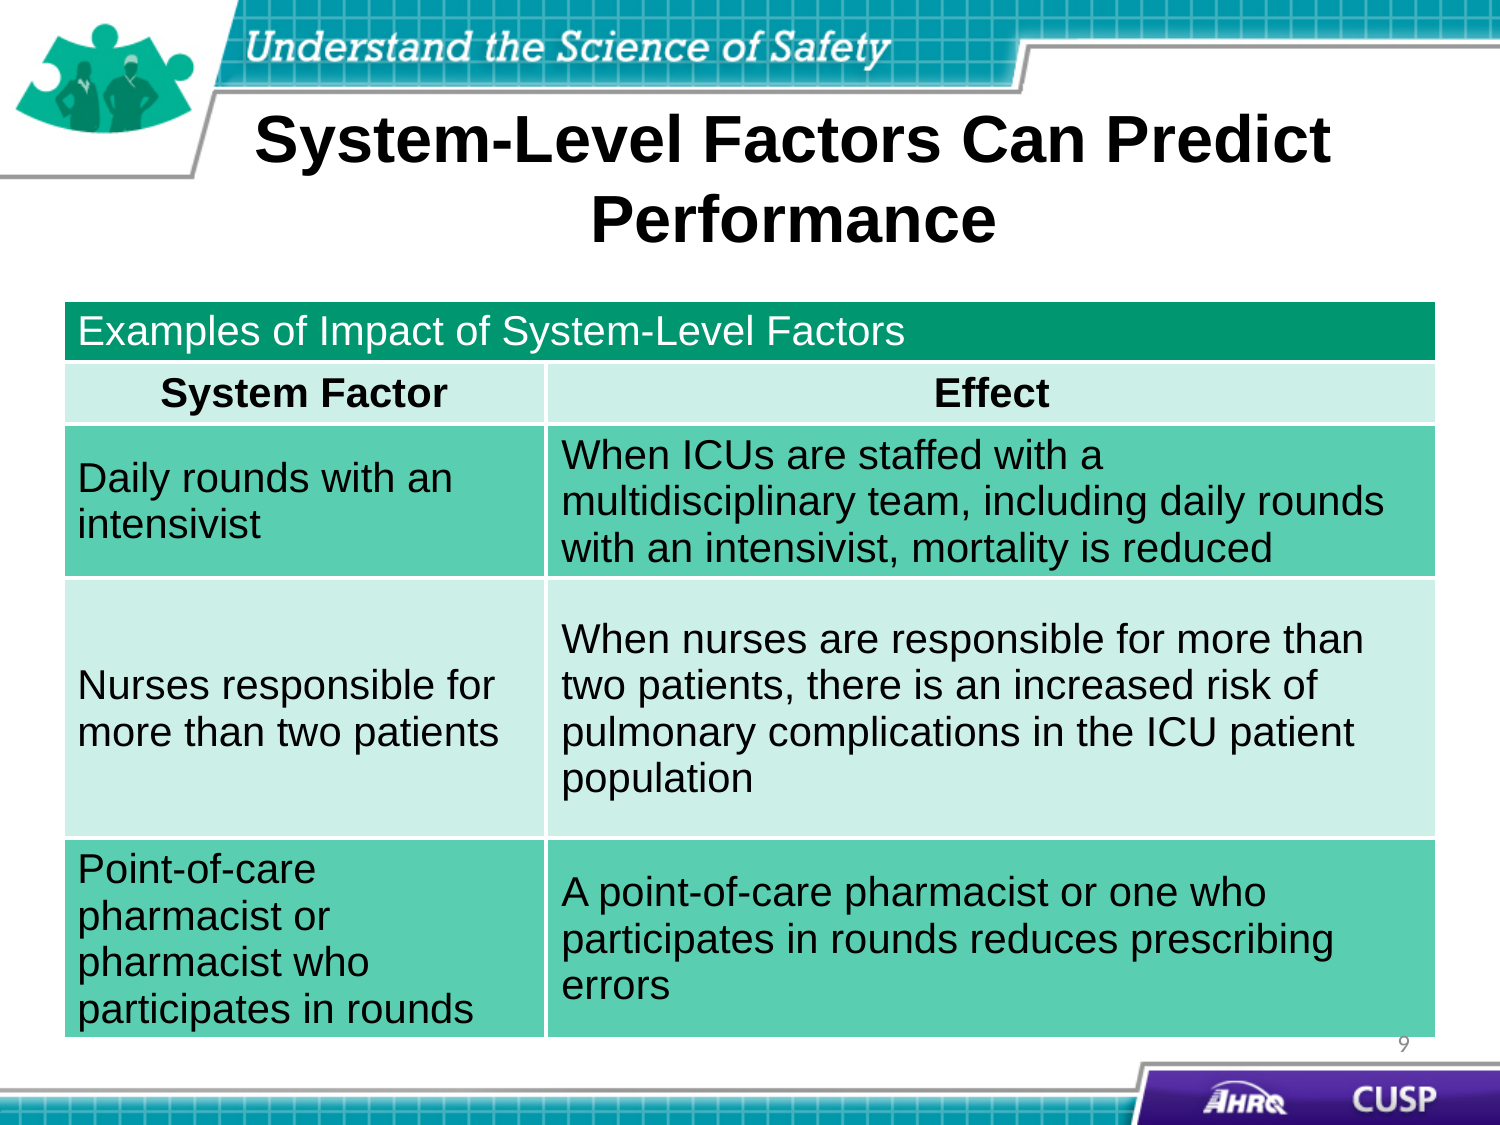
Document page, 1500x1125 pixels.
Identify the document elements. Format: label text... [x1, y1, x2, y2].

table_cell Effect [548, 364, 1435, 422]
table_cell Nurses responsible for more than two patients [65, 580, 544, 836]
picture [0, 0, 1500, 1125]
table_header Examples of Impact of System-Level Factors [65, 302, 1435, 360]
table_cell Daily rounds with an intensivist [65, 426, 544, 576]
slide_number 9 [1074, 1012, 1425, 1073]
table_cell System Factor [65, 364, 544, 422]
table_cell When ICUs are staffed with a multidisciplinary team, including daily rounds with an intensivist, mortality is reduced [548, 426, 1435, 576]
table_cell Point-of-care pharmacist or pharmacist who participates in rounds [65, 840, 544, 1037]
table_cell A point-of-care pharmacist or one who participates in rounds reduces prescribing errors [548, 840, 1435, 1037]
title System-Level Factors Can Predict Performance [99, 99, 1488, 253]
table_cell When nurses are responsible for more than two patients, there is an increased risk of pulmonary complications in the ICU patient population [548, 580, 1435, 836]
